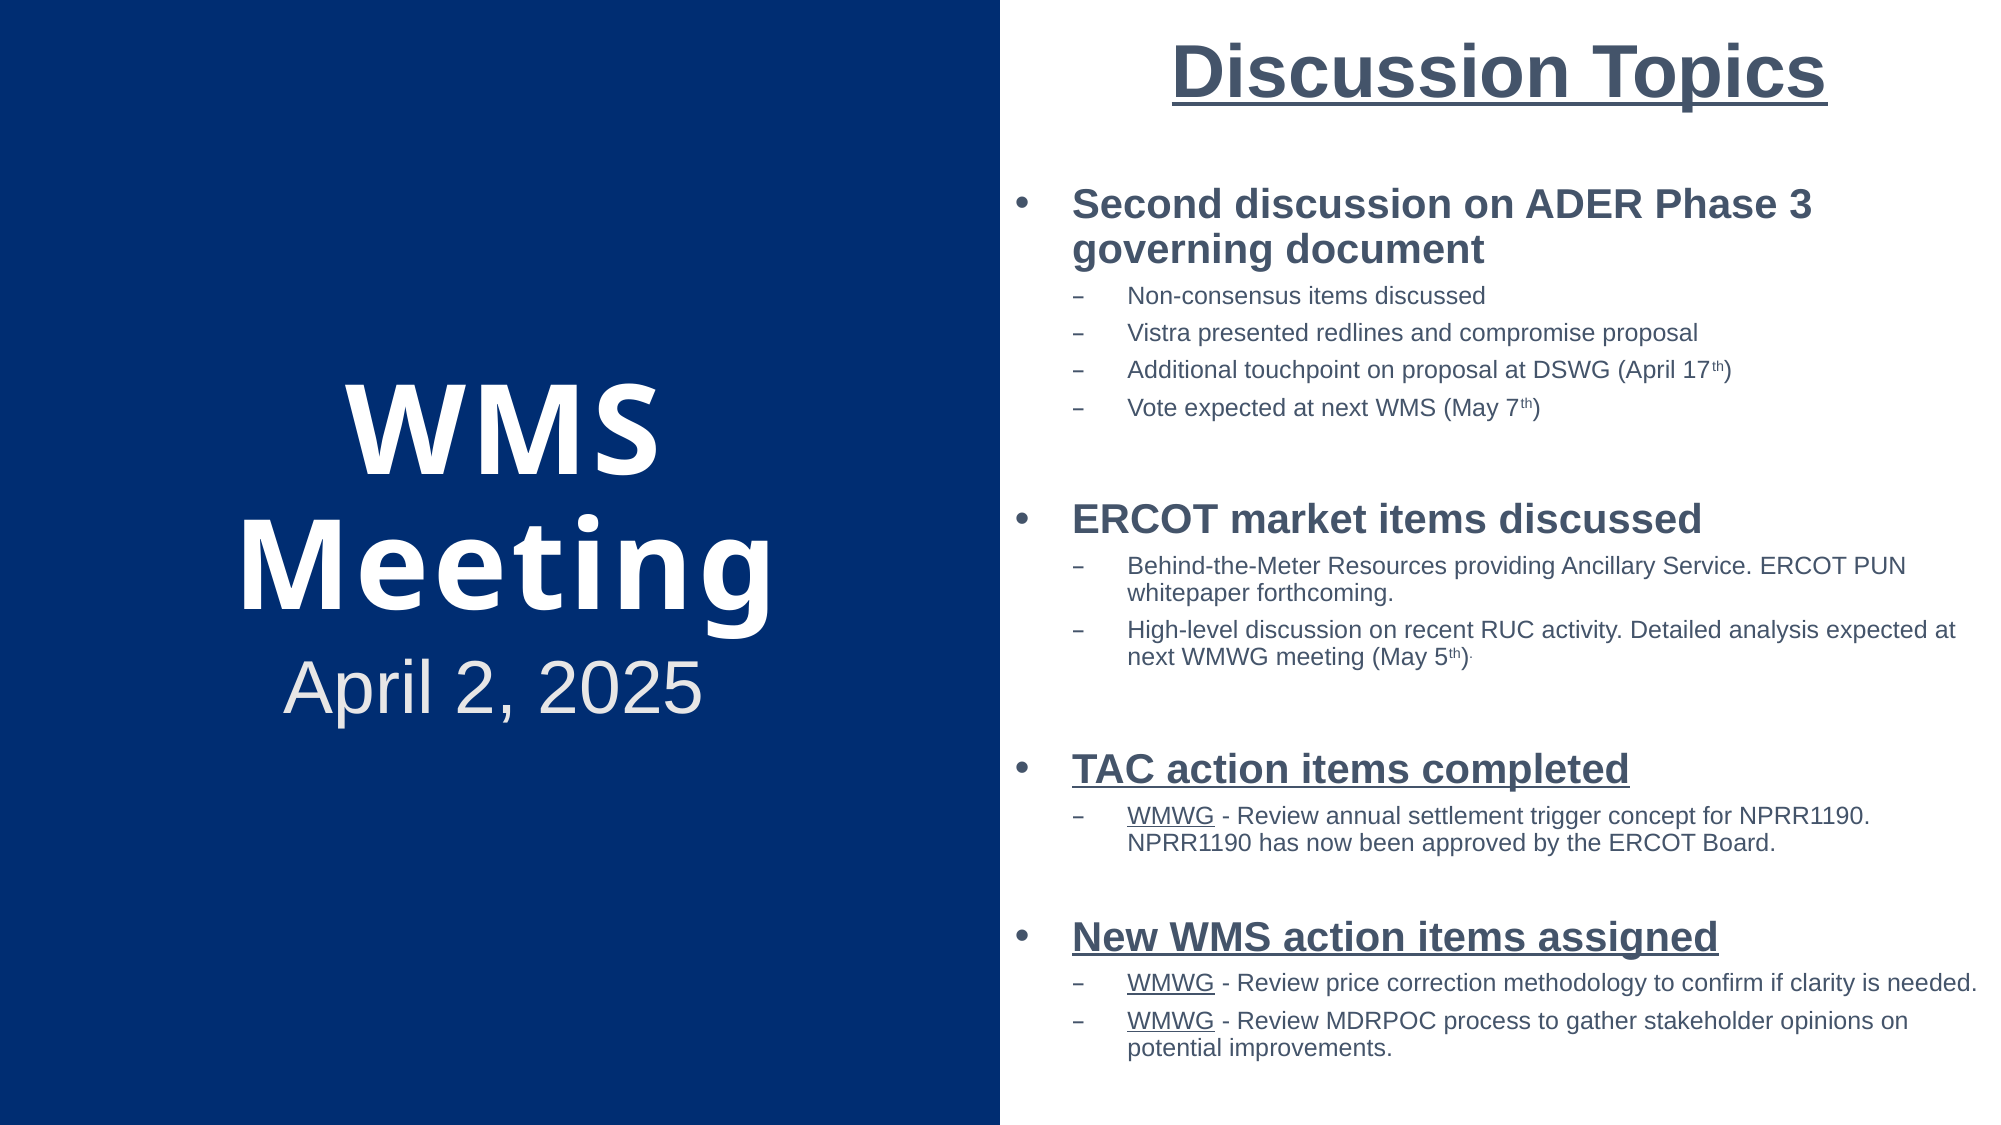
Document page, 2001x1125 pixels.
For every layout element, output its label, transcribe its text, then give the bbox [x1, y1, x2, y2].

title WMS Meeting [49, 356, 962, 645]
subtitle April 2, 2025 [38, 641, 951, 739]
list Discussion Topics Second discussion on ADER Phase 3 governing document Non-consensus items discussed Vistra presented redlines and compromise proposal Additional touchpoint on proposal at DSWG (April 17th) Vote expected at next WMS (May 7th) ERCOT market items discussed Behind-the-Meter Resources providing Ancillary Service. ERCOT PUN whitepaper forthcoming. High-level discussion on recent RUC activity. Detailed analysis expected at next WMWG meeting (May 5th). TAC action items completed WMWG - Review annual settlement trigger concept for NPRR1190. NPRR1190 has now been approved by the ERCOT Board. New WMS action items assigned WMWG - Review price correction methodology to confirm if clarity is needed. WMWG - Review MDRPOC process to gather stakeholder opinions on potential improvements. [999, 25, 2000, 1125]
